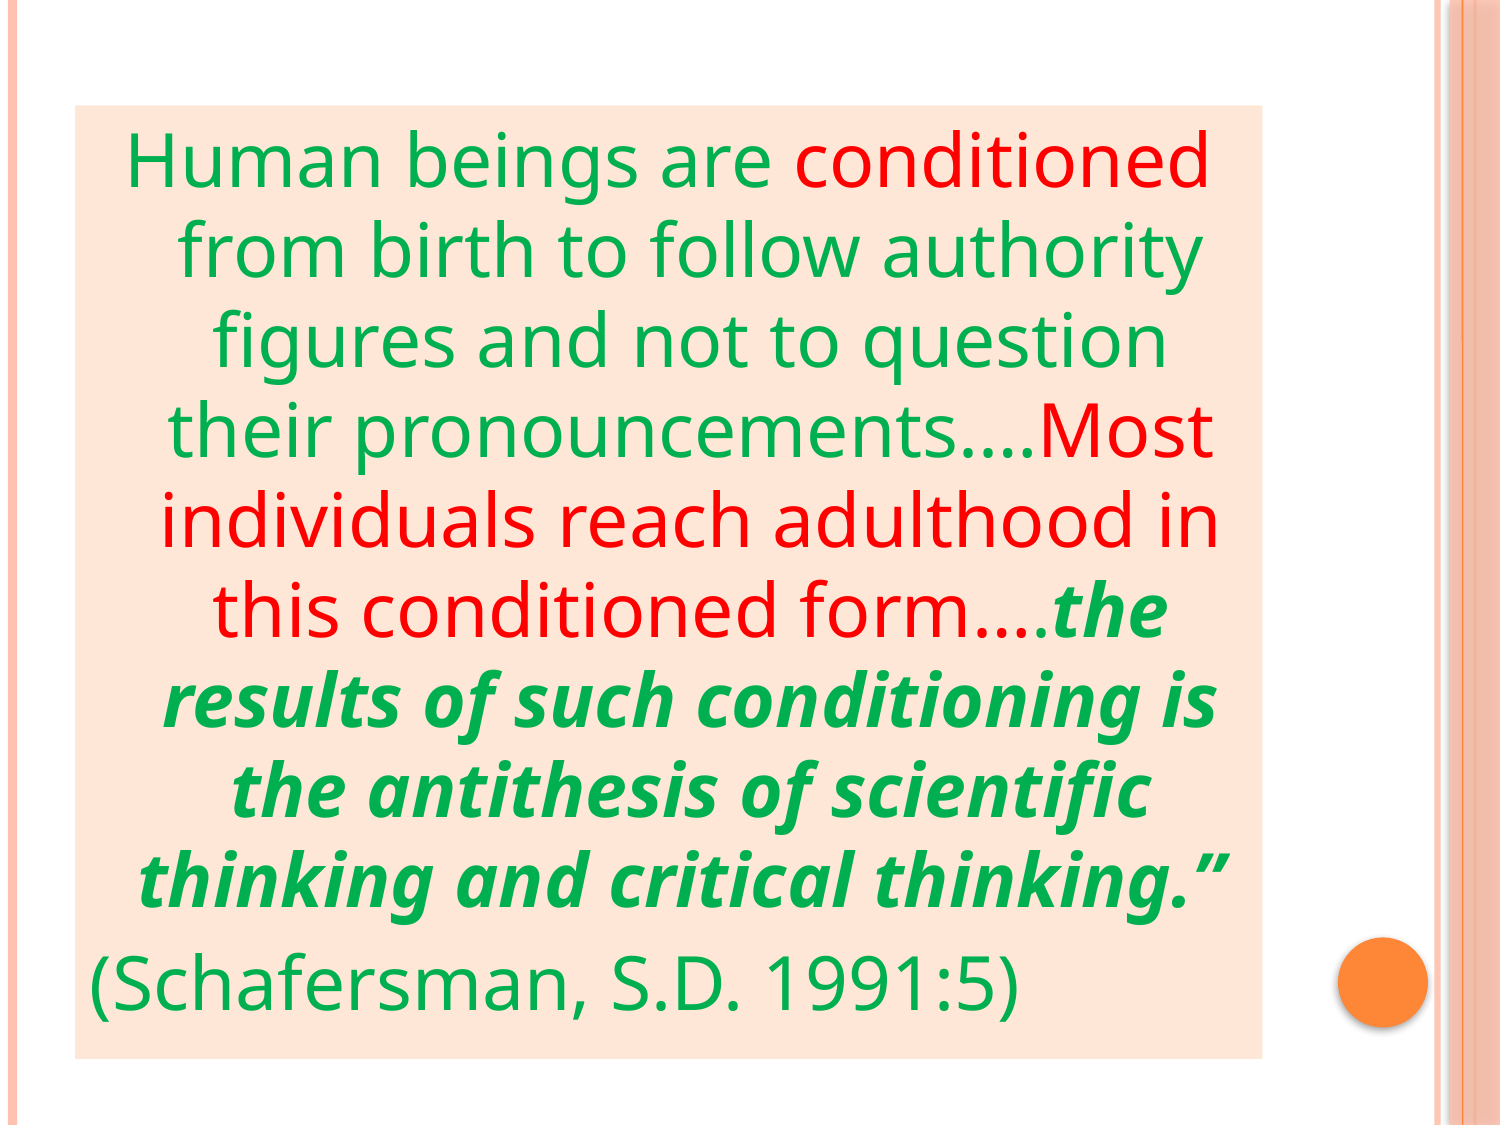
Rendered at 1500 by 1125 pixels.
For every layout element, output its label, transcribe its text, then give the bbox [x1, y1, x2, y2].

list Human beings are conditioned from birth to follow authority figures and not to question their pronouncements.…Most individuals reach adulthood in this conditioned form….the results of such conditioning is the antithesis of scientific thinking and critical thinking.” (Schafersman, S.D. 1991:5) [75, 105, 1263, 1059]
